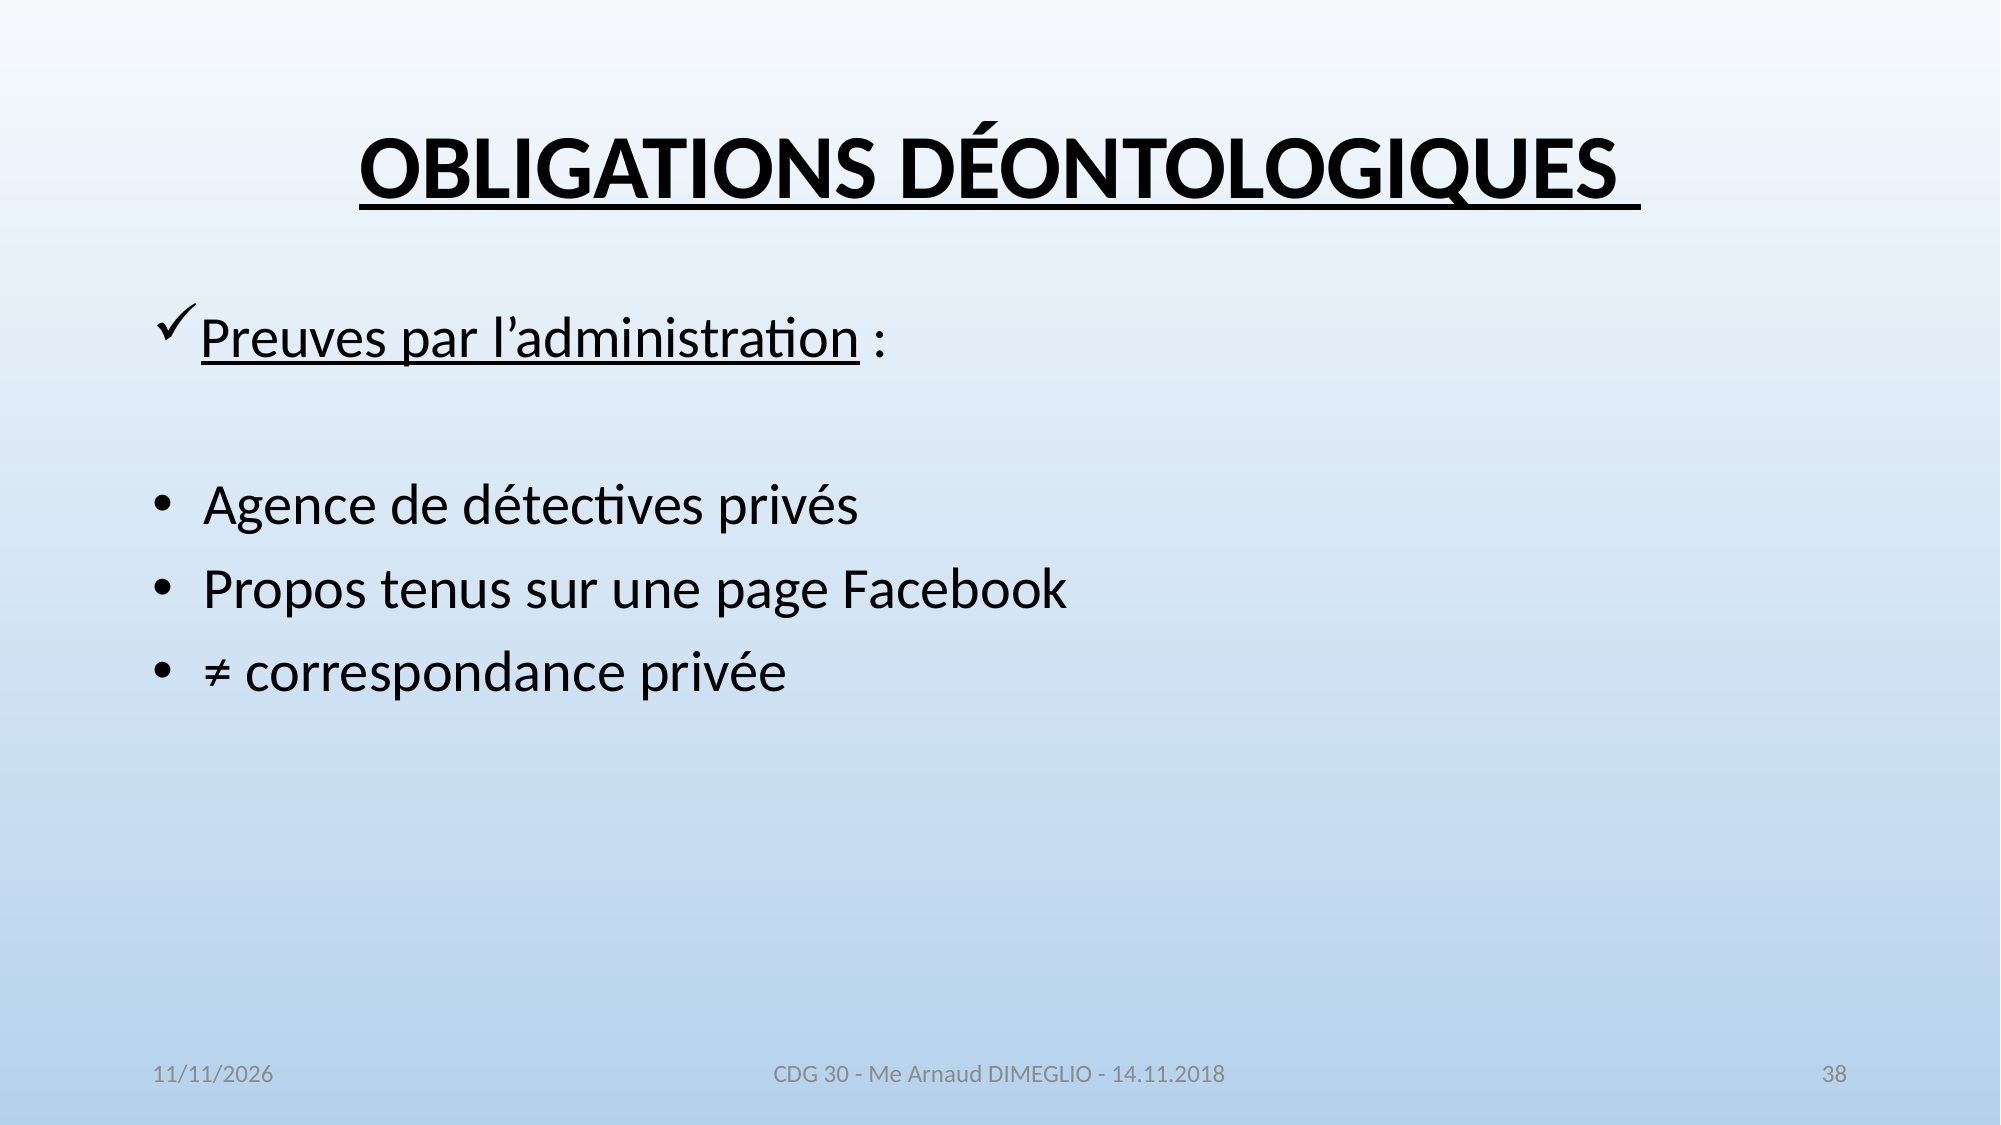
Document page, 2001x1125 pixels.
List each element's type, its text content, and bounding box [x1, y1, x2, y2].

footer CDG 30 - Me Arnaud DIMEGLIO - 14.11.2018 [662, 1042, 1338, 1103]
slide_number 38 [1412, 1042, 1863, 1103]
list Preuves par l’administration : Agence de détectives privés Propos tenus sur une page Facebook ≠ correspondance privée [137, 299, 1863, 1125]
title OBLIGATIONS DÉONTOLOGIQUES [137, 59, 1863, 278]
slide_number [137, 1042, 588, 1103]
